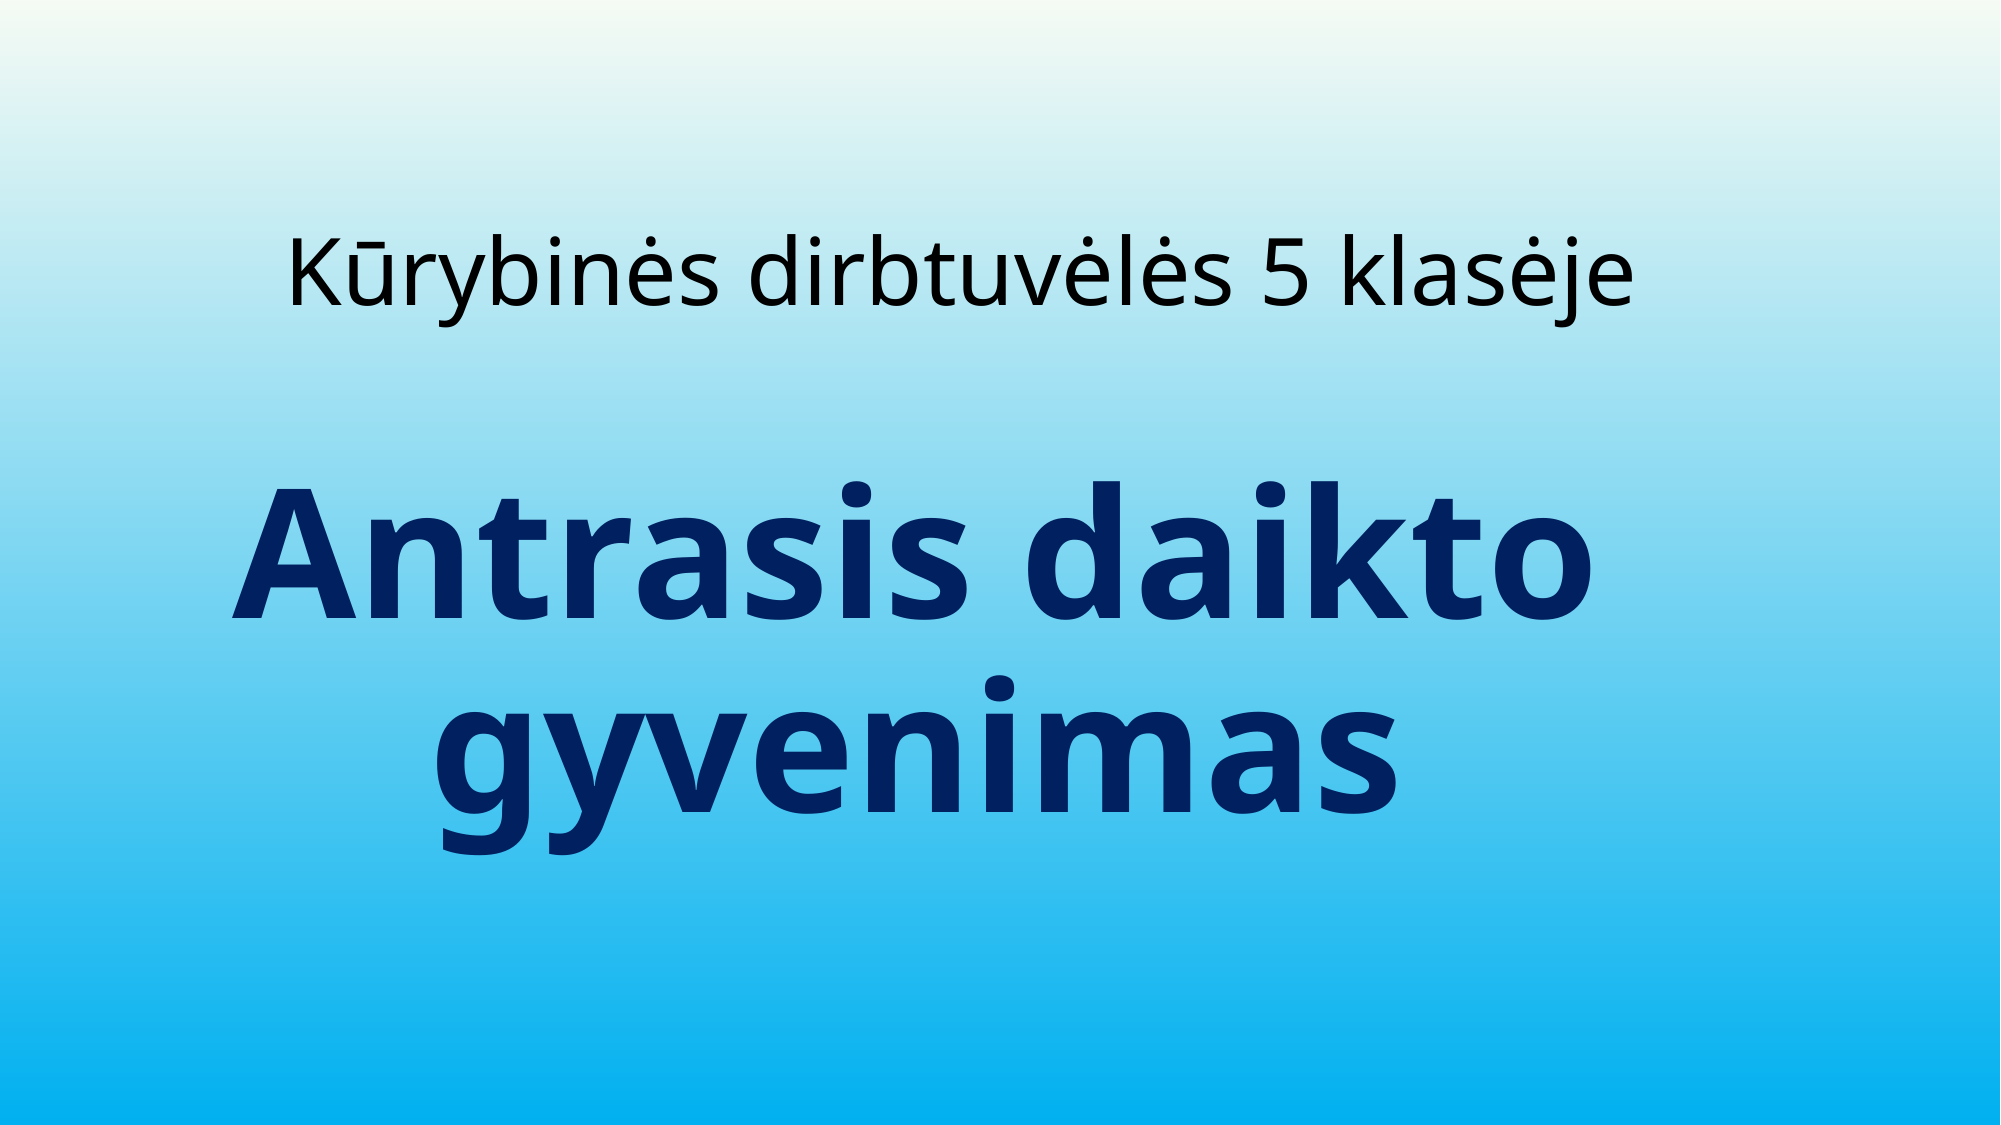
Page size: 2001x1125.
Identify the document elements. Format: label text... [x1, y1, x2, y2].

subtitle Antrasis daikto gyvenimas [82, 382, 1750, 863]
title Kūrybinės dirbtuvėlės 5 klasėje [211, 149, 1712, 333]
